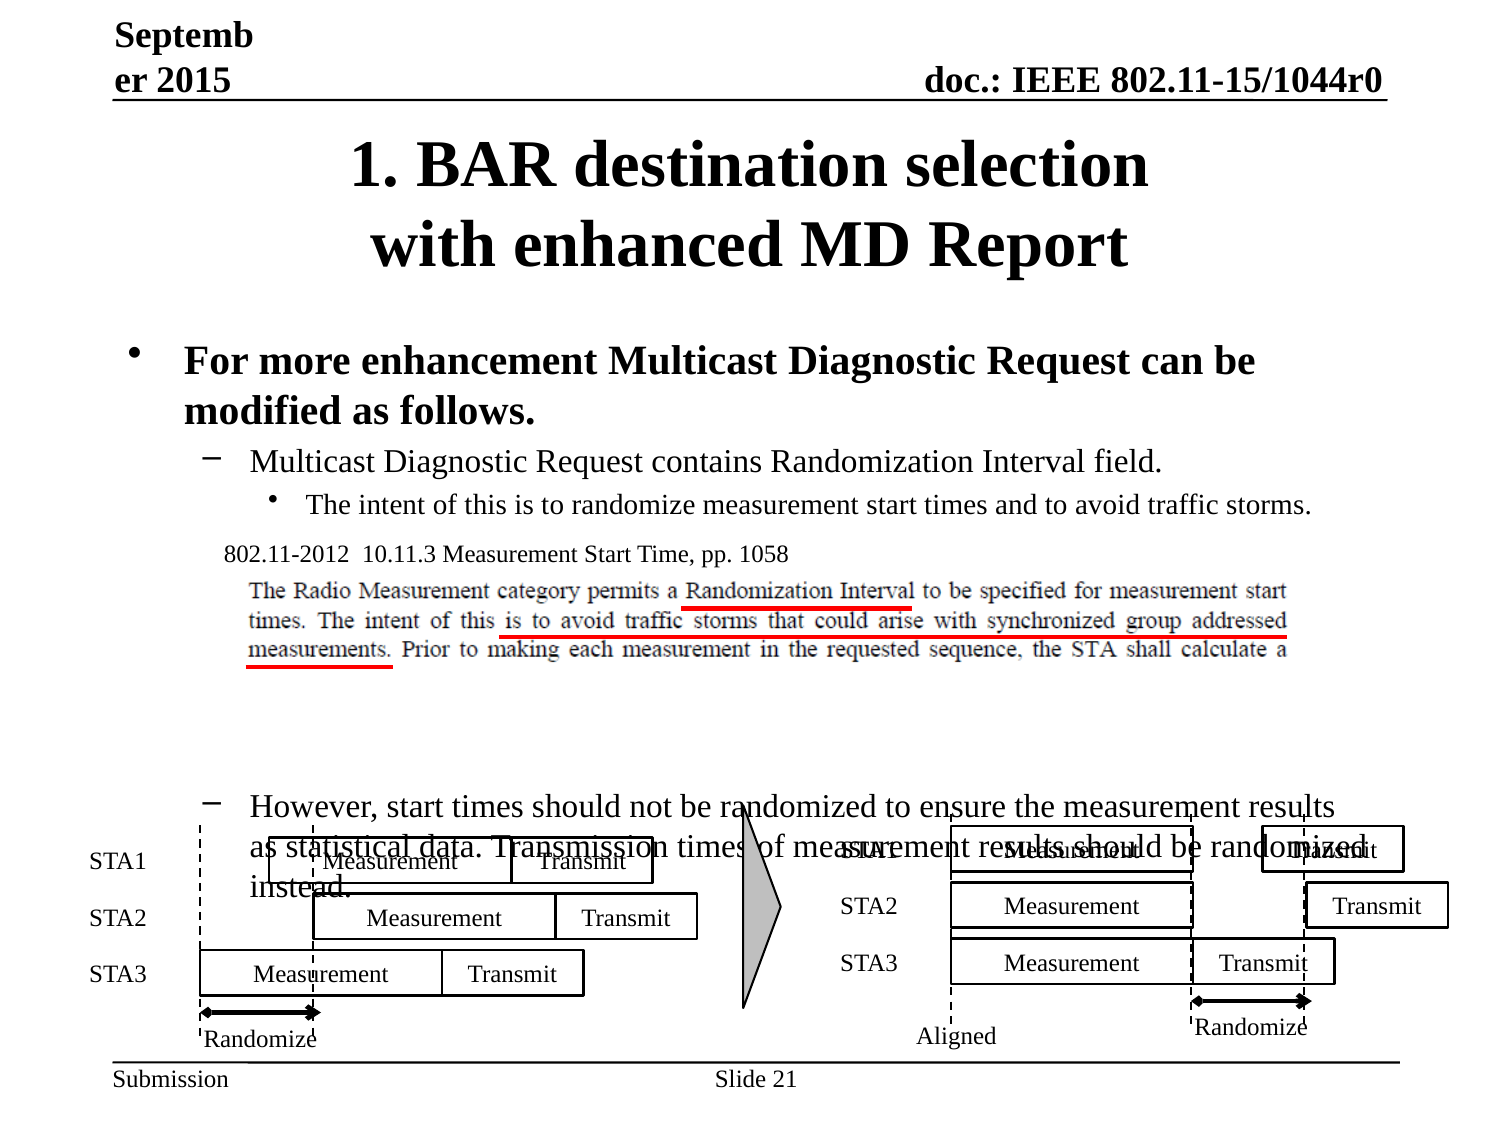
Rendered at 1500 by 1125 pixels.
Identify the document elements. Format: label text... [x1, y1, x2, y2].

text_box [1195, 938, 1300, 985]
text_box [1262, 825, 1300, 872]
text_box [1308, 938, 1335, 985]
text_box STA2 [74, 893, 162, 939]
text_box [268, 837, 309, 884]
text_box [956, 882, 1186, 929]
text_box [1308, 882, 1449, 929]
text_box STA1 [825, 826, 913, 871]
text_box STA3 [74, 950, 162, 995]
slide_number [114, 54, 270, 101]
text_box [318, 837, 653, 884]
slide_number Slide 21 [712, 1061, 800, 1093]
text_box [318, 893, 698, 940]
text_box Randomize [188, 1014, 333, 1060]
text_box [956, 938, 1186, 985]
text_box [743, 805, 781, 1009]
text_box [318, 949, 584, 996]
list For more enhancement Multicast Diagnostic Request can be modified as follows. Multicast Diagnostic Request contains Randomization Interval field. The intent of this is to randomize measurement start times and to avoid traffic storms. However, start times should not be randomized to ensure the measurement results as statistical data. Transmission times of measurement results should be randomized instead. [112, 324, 1388, 1001]
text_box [1308, 825, 1404, 872]
text_box STA1 [74, 837, 162, 883]
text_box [220, 537, 1326, 668]
text_box Aligned [901, 1012, 1012, 1058]
text_box STA3 [825, 938, 913, 984]
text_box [204, 949, 309, 996]
text_box Randomize [1179, 1003, 1324, 1049]
title 1. BAR destination selection with enhanced MD Report [112, 112, 1388, 288]
text_box STA2 [825, 882, 913, 928]
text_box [956, 825, 1186, 872]
